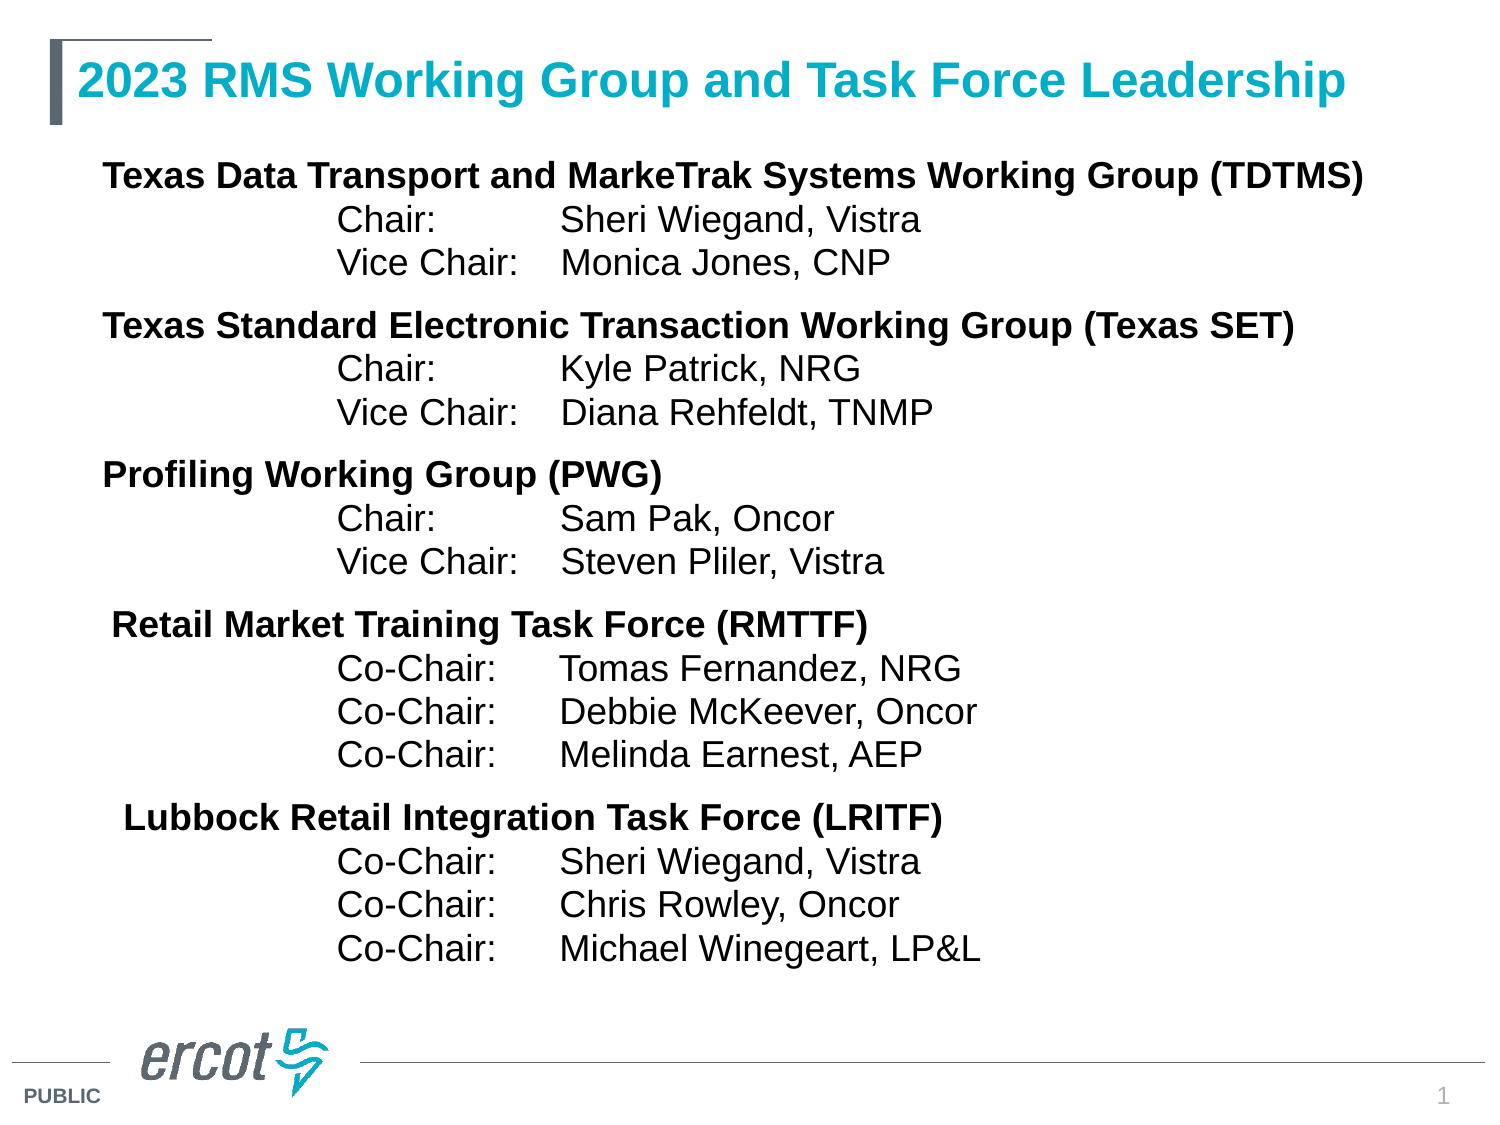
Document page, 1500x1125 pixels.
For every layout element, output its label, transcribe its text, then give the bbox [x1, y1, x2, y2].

list Texas Data Transport and MarkeTrak Systems Working Group (TDTMS) Chair: Sheri Wiegand, Vistra Vice Chair: Monica Jones, CNP Texas Standard Electronic Transaction Working Group (Texas SET) Chair: Kyle Patrick, NRG Vice Chair: Diana Rehfeldt, TNMP Profiling Working Group (PWG) Chair: Sam Pak, Oncor Vice Chair: Steven Pliler, Vistra Retail Market Training Task Force (RMTTF) Co-Chair: Tomas Fernandez, NRG Co-Chair: Debbie McKeever, Oncor Co-Chair: Melinda Earnest, AEP Lubbock Retail Integration Task Force (LRITF) Co-Chair: Sheri Wiegand, Vistra Co-Chair: Chris Rowley, Oncor Co-Chair: Michael Winegeart, LP&L [50, 125, 1450, 1000]
picture [137, 1024, 332, 1100]
title 2023 RMS Working Group and Task Force Leadership [62, 39, 1450, 125]
slide_number 1 [1400, 1076, 1488, 1113]
